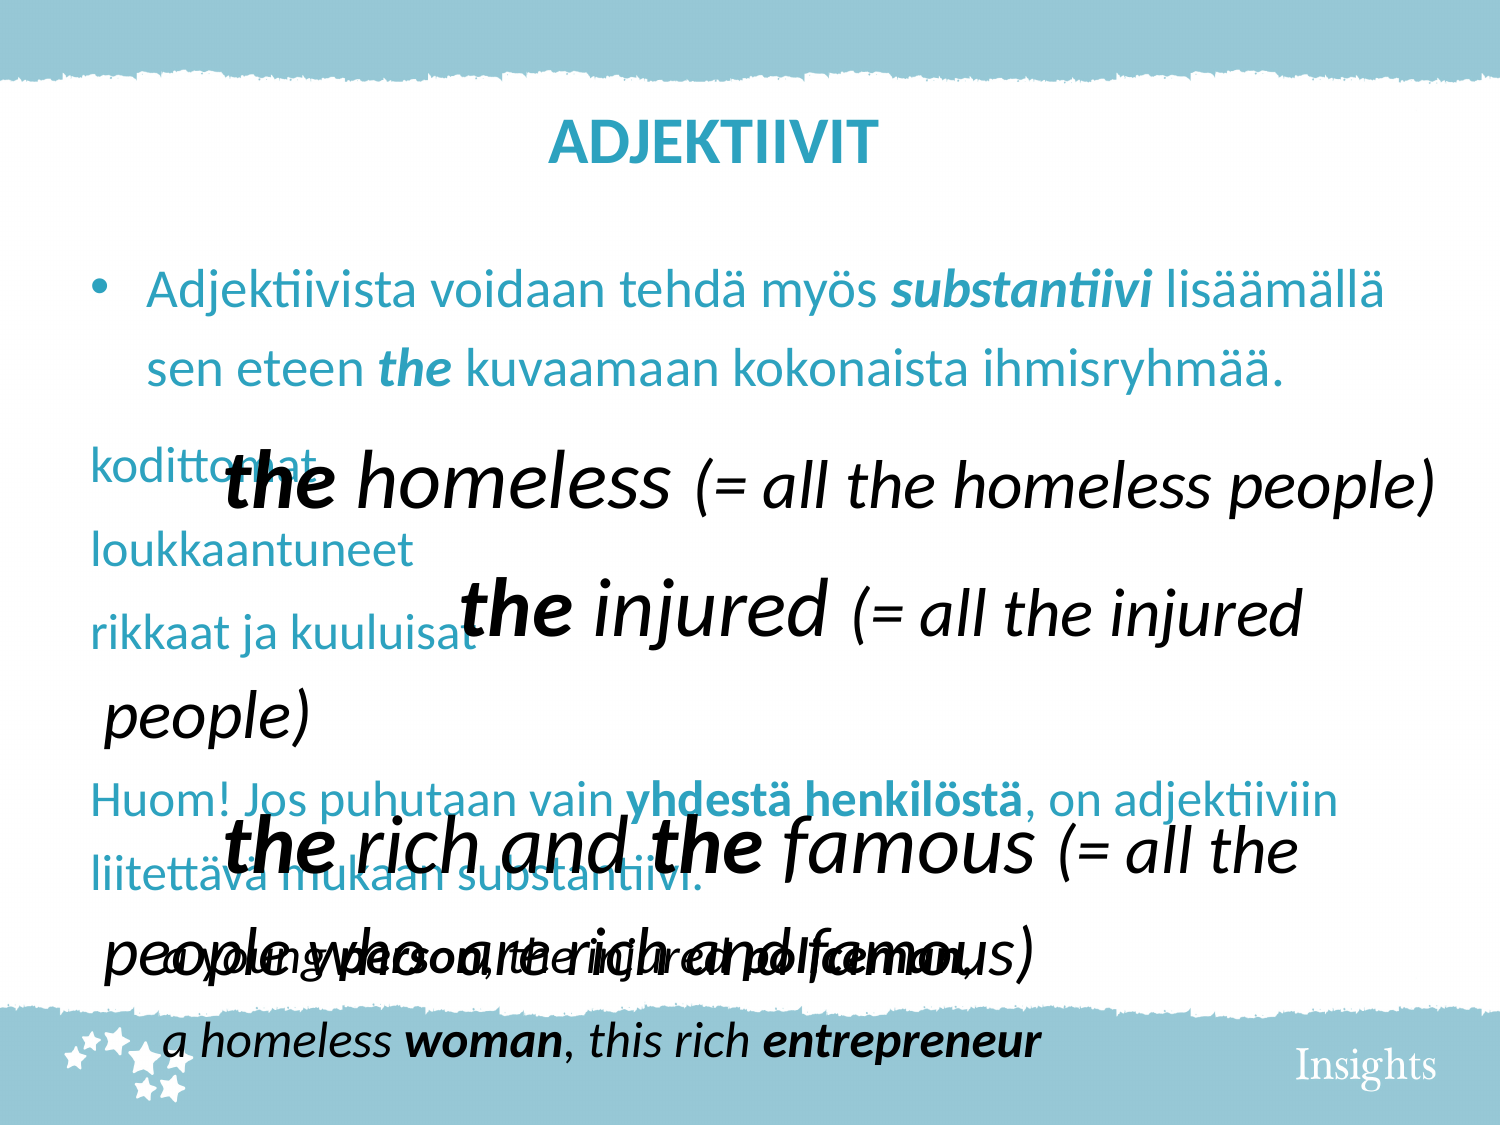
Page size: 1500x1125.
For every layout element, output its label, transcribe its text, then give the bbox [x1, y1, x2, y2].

title ADJEKTIIVIT [59, 56, 1410, 197]
list Adjektiivista voidaan tehdä myös substantiivi lisäämällä sen eteen the kuvaamaan kokonaista ihmisryhmää. kodittomat loukkaantuneet rikkaat ja kuuluisat Huom! Jos puhutaan vain yhdestä henkilöstä, on adjektiiviin liitettävä mukaan substantiivi. a young person, the injured policeman, a homeless woman, this rich entrepreneur [75, 231, 1412, 1083]
list the homeless (= all the homeless people) the injured (= all the injured people) the rich and the famous (= all the people who are rich and famous) [88, 397, 1484, 1078]
picture [0, 0, 1500, 1125]
